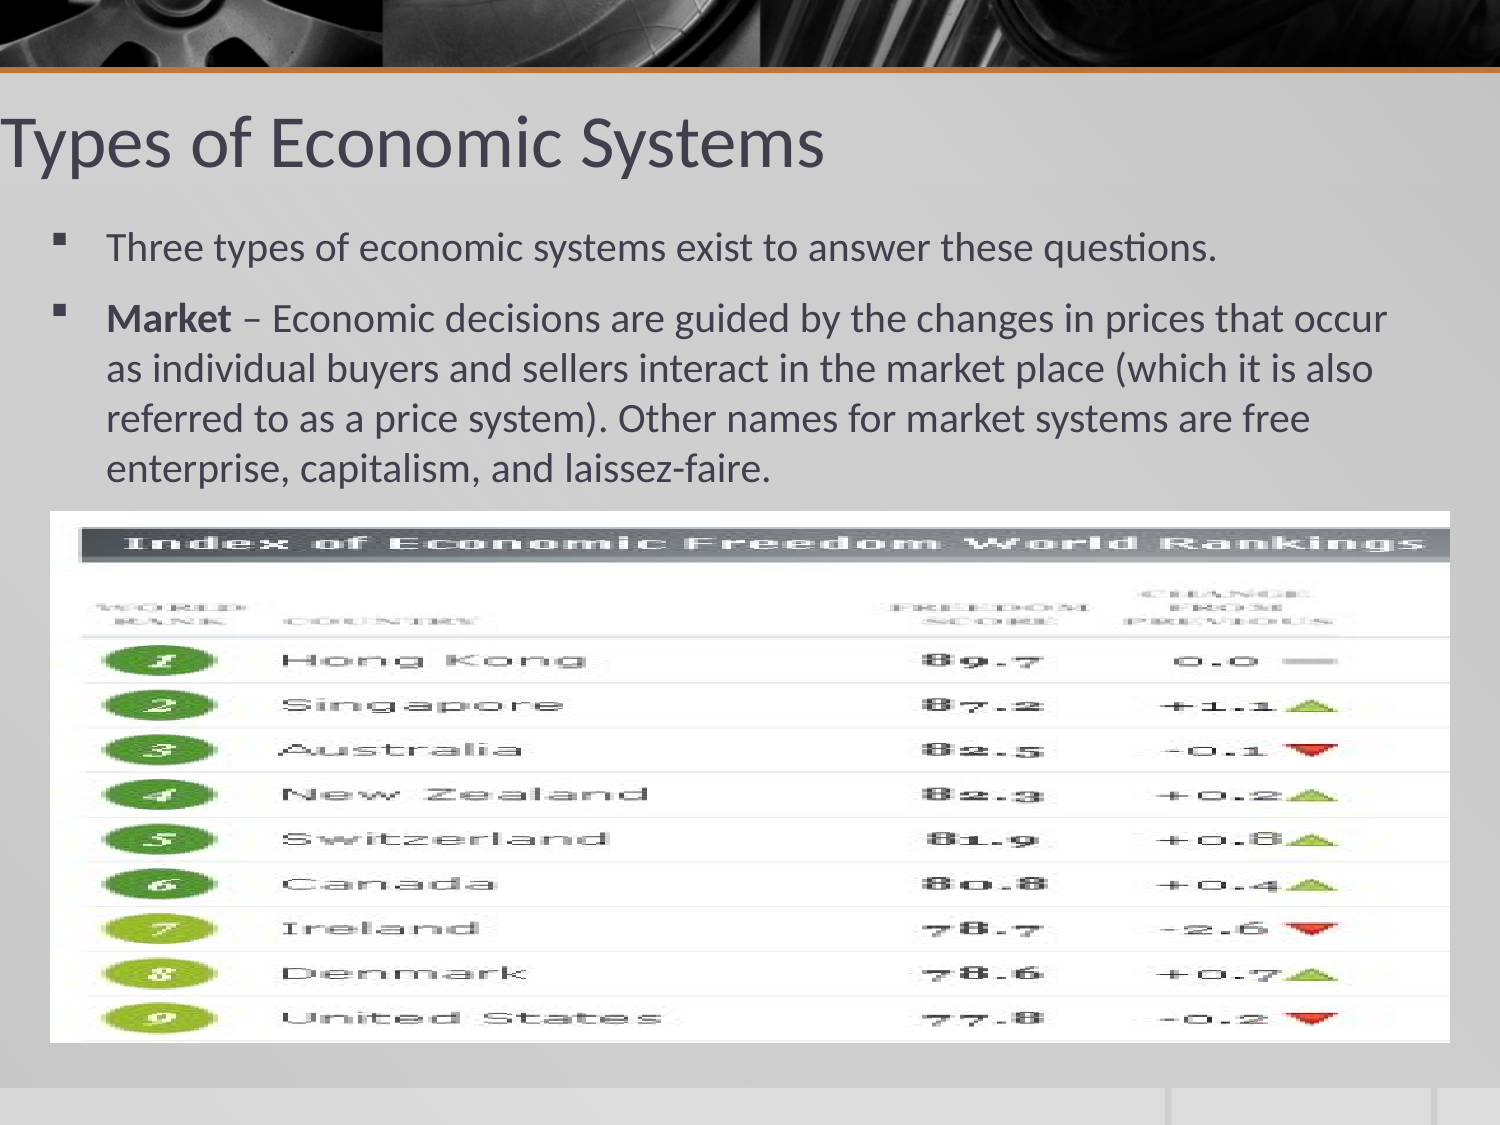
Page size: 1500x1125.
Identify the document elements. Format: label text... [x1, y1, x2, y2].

picture [0, 0, 1500, 67]
list Three types of economic systems exist to answer these questions. Market – Economic decisions are guided by the changes in prices that occur as individual buyers and sellers interact in the market place (which it is also referred to as a price system). Other names for market systems are free enterprise, capitalism, and laissez-faire. [50, 212, 1400, 510]
picture [49, 510, 1451, 1043]
title Types of Economic Systems [0, 62, 1350, 213]
